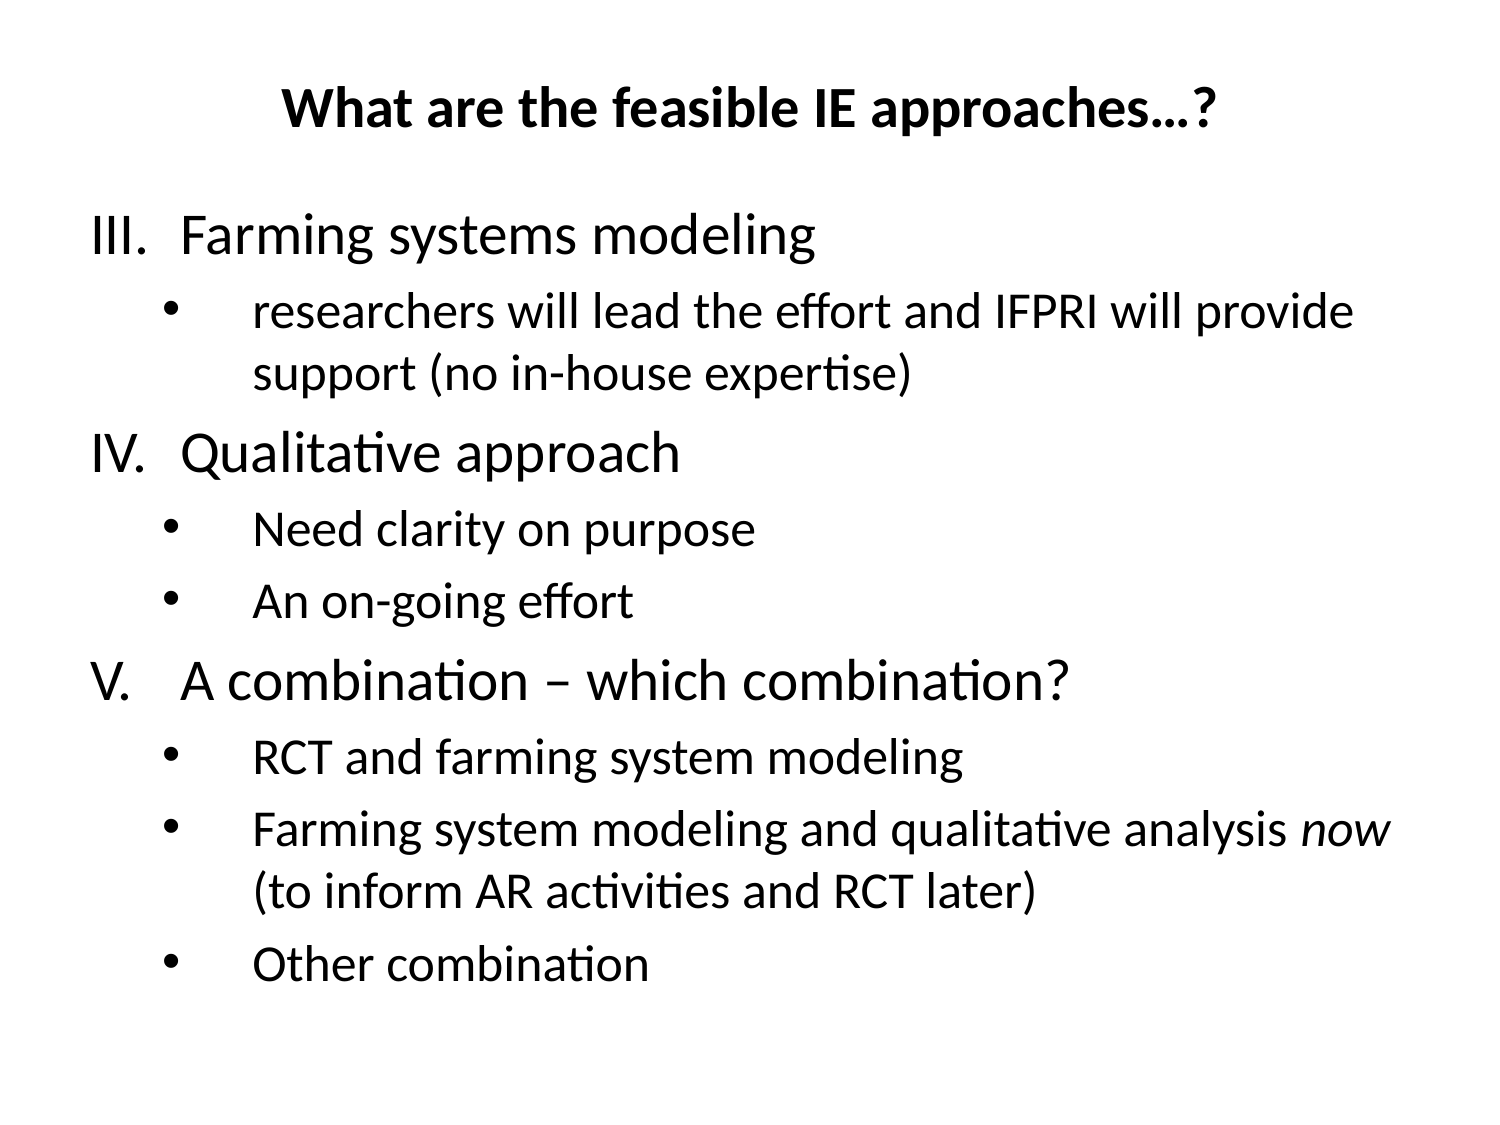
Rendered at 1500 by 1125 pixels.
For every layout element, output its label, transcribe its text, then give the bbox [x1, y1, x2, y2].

list Farming systems modeling researchers will lead the effort and IFPRI will provide support (no in-house expertise) Qualitative approach Need clarity on purpose An on-going effort A combination – which combination? RCT and farming system modeling Farming system modeling and qualitative analysis now (to inform AR activities and RCT later) Other combination [75, 187, 1425, 1005]
title What are the feasible IE approaches…? [24, 45, 1475, 163]
